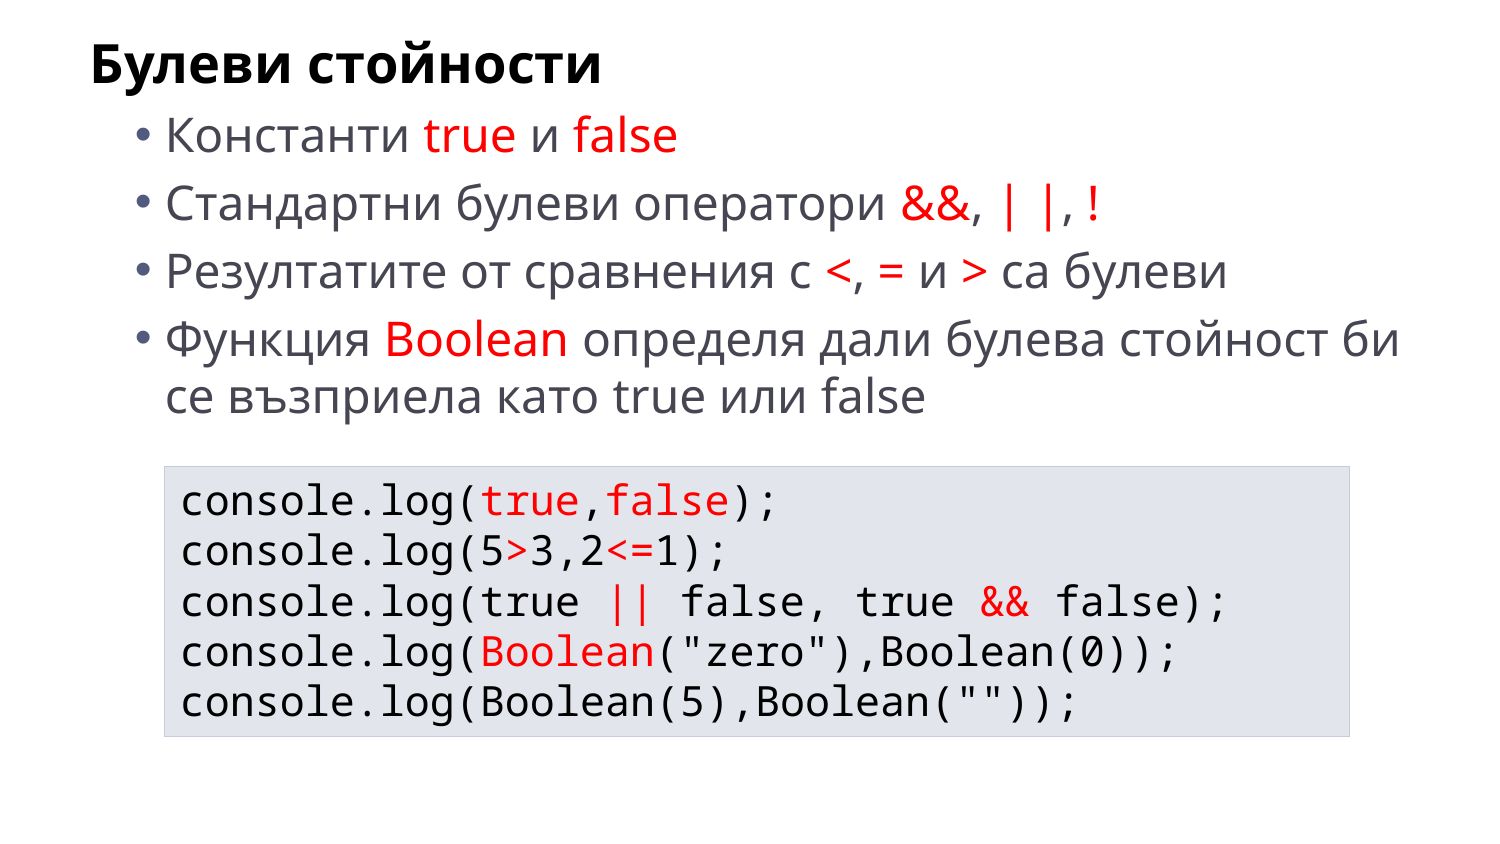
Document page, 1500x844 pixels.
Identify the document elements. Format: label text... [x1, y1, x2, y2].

list Булеви стойности Константи true и false Стандартни булеви оператори &&, | |, ! Резултатите от сравнения с <, = и > са булеви Функция Boolean определя дали булева стойност би се възприела като true или false [75, 21, 1475, 835]
text_box console.log(true,false); console.log(5>3,2<=1); console.log(true || false, true && false); console.log(Boolean("zero"),Boolean(0)); console.log(Boolean(5),Boolean("")); [164, 466, 1350, 737]
